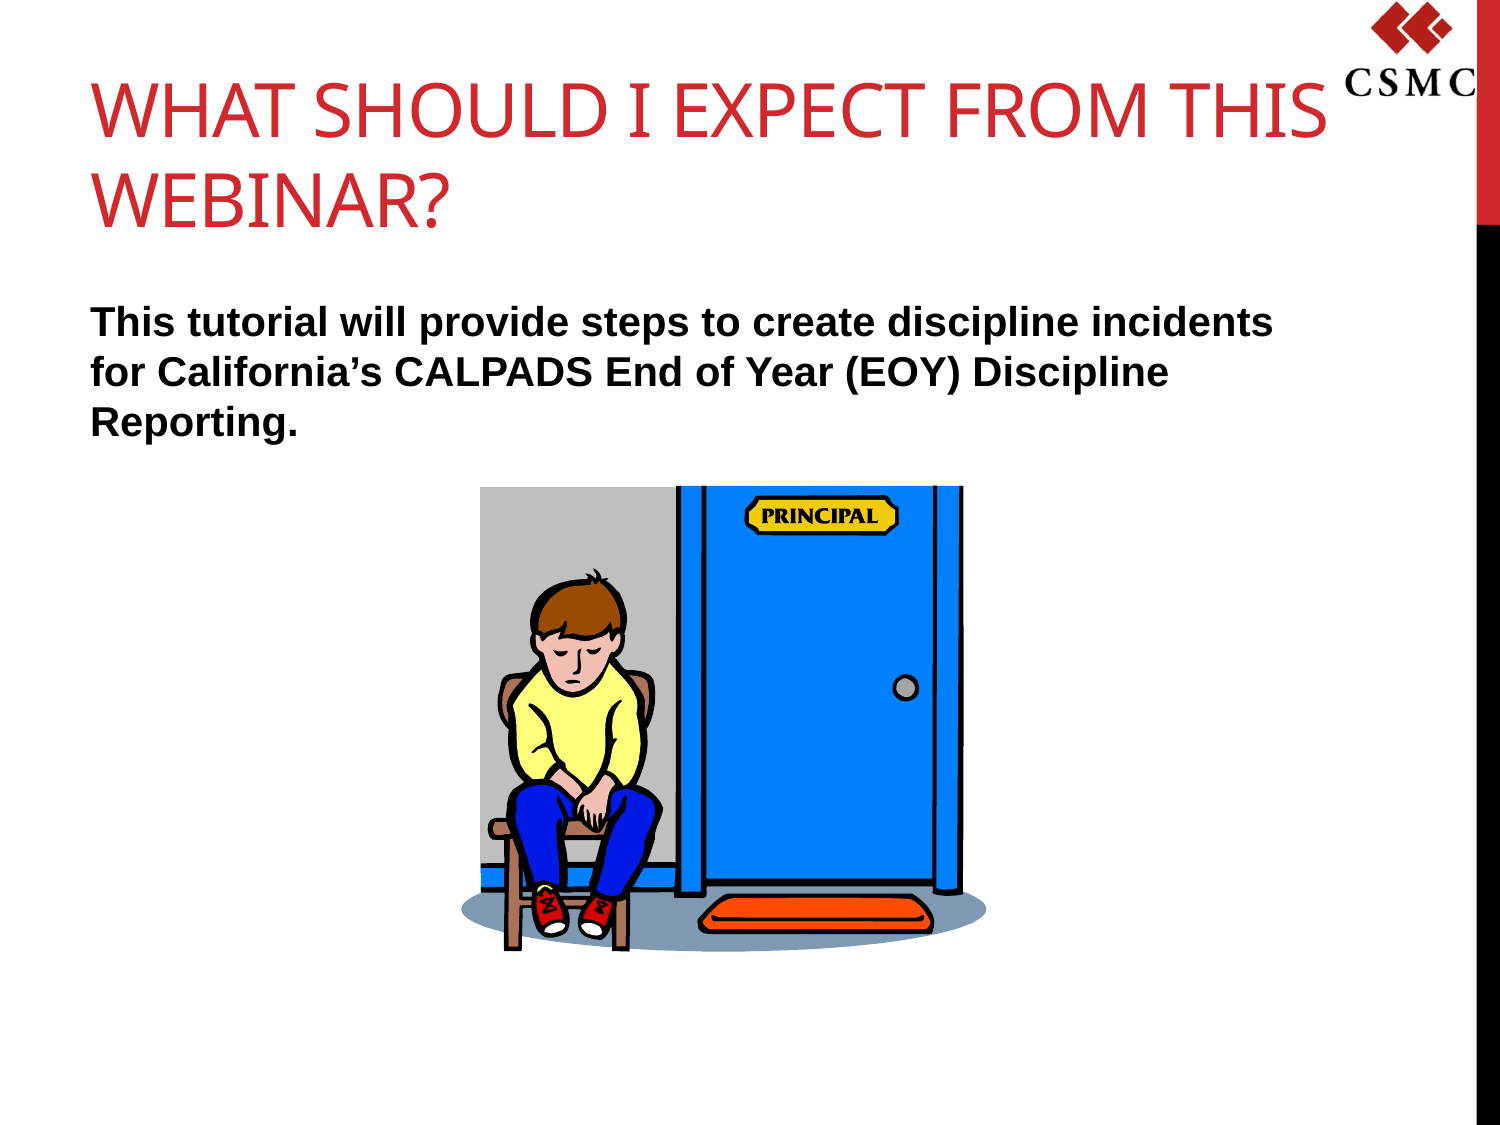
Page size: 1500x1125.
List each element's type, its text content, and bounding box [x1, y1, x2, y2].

picture [460, 484, 987, 952]
list This tutorial will provide steps to create discipline incidents for California’s CALPADS End of Year (EOY) Discipline Reporting. [75, 287, 1325, 1005]
title WHAT should I expect from this webinar? [75, 25, 1397, 250]
picture [1343, 0, 1477, 98]
